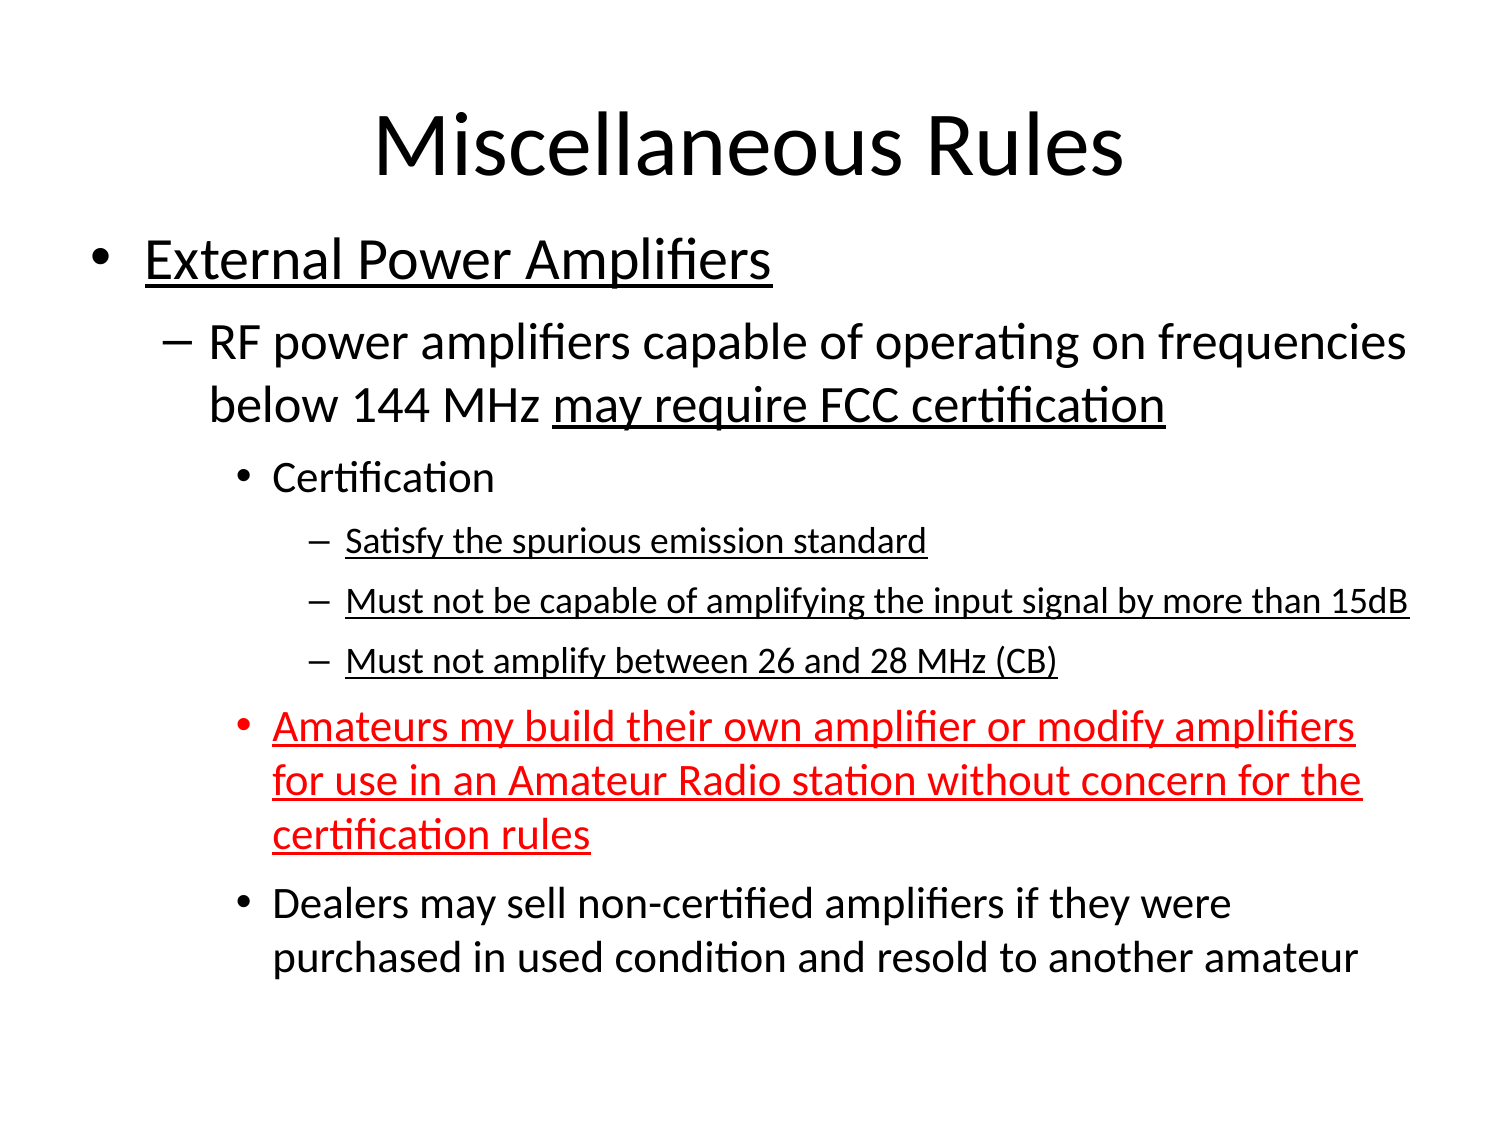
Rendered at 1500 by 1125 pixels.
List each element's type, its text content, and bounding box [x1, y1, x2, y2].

title Miscellaneous Rules [75, 45, 1425, 212]
list External Power Amplifiers RF power amplifiers capable of operating on frequencies below 144 MHz may require FCC certification Certification Satisfy the spurious emission standard Must not be capable of amplifying the input signal by more than 15dB Must not amplify between 26 and 28 MHz (CB) Amateurs my build their own amplifier or modify amplifiers for use in an Amateur Radio station without concern for the certification rules Dealers may sell non-certified amplifiers if they were purchased in used condition and resold to another amateur [75, 212, 1425, 1005]
